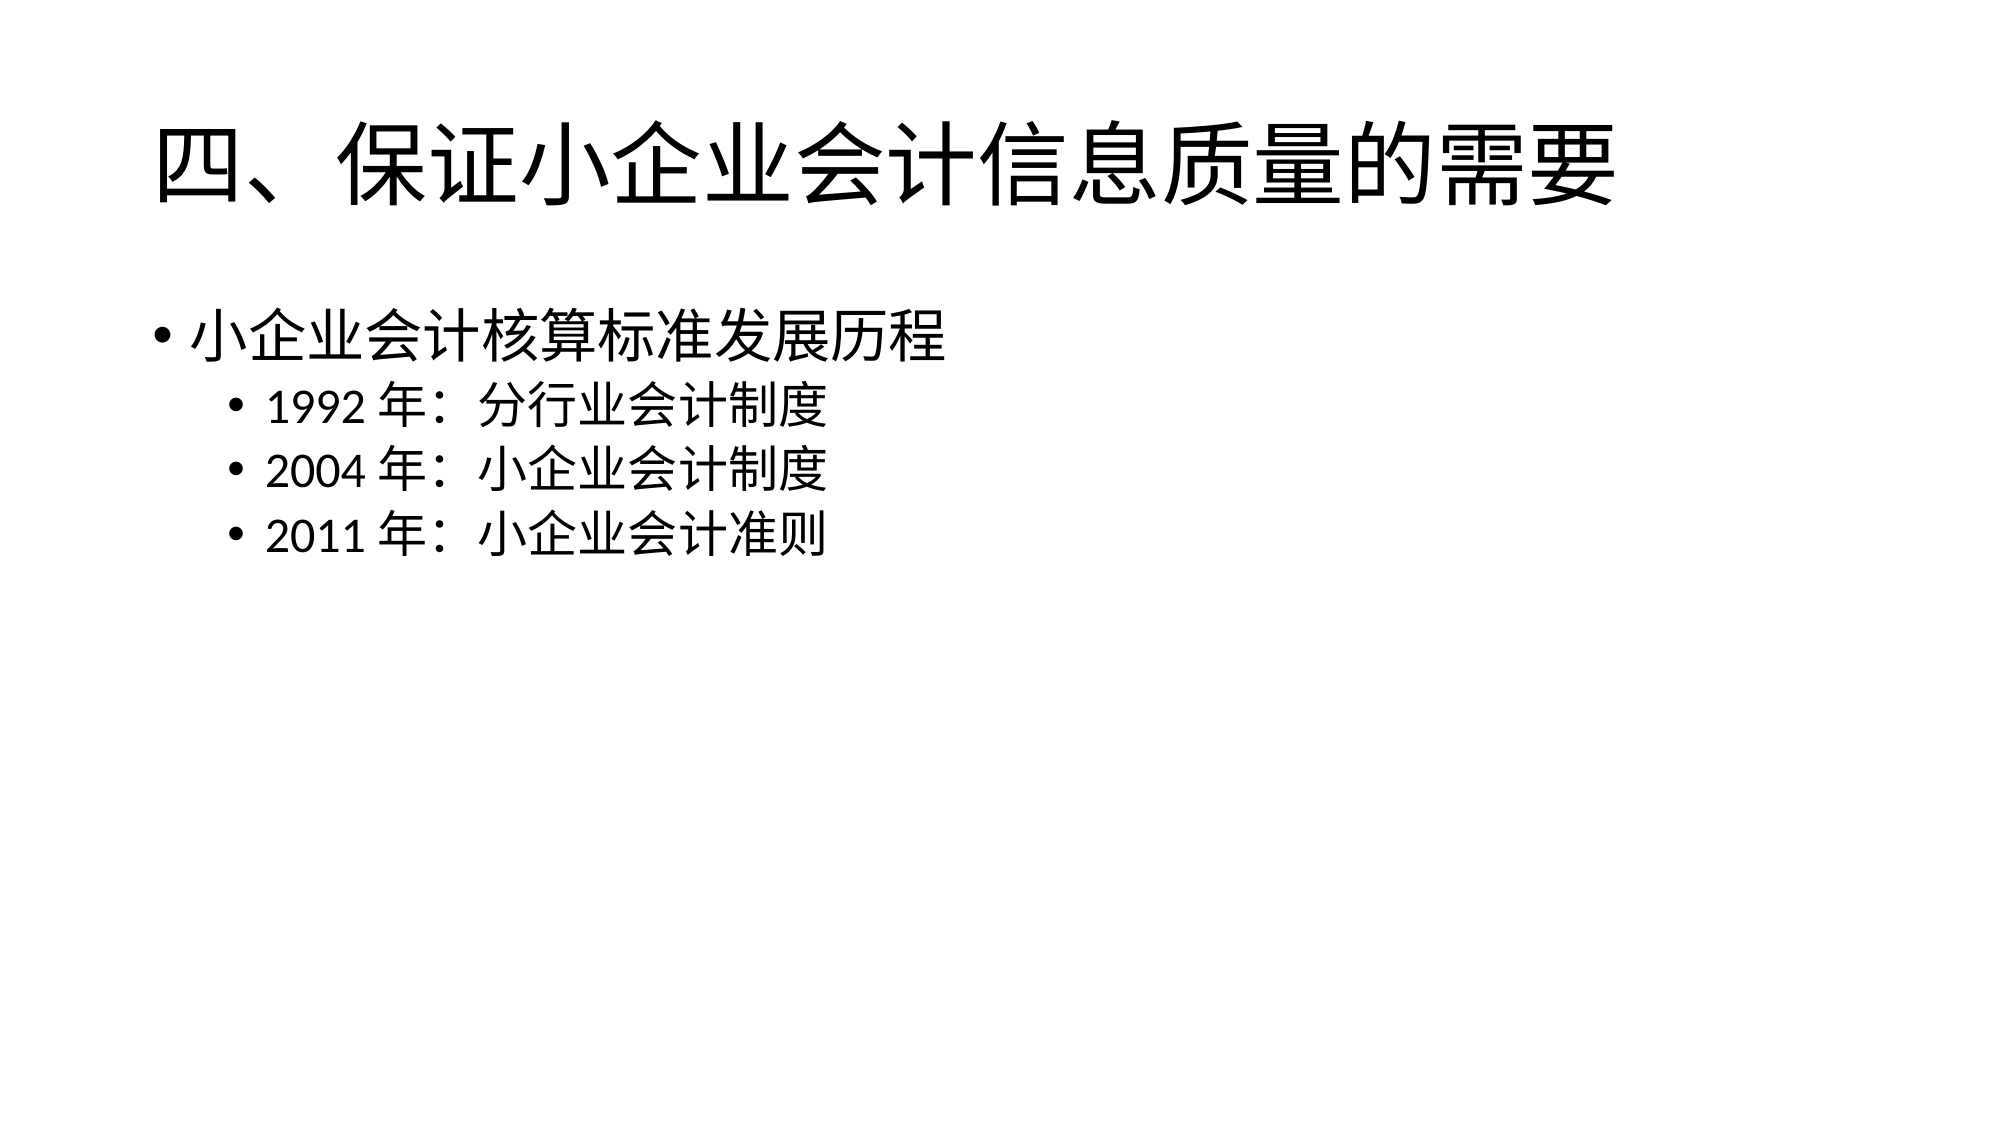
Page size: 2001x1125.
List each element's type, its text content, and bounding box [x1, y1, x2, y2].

list 小企业会计核算标准发展历程 1992年：分行业会计制度 2004年：小企业会计制度 2011年：小企业会计准则 [137, 299, 1863, 1014]
title 四、保证小企业会计信息质量的需要 [137, 59, 1863, 278]
